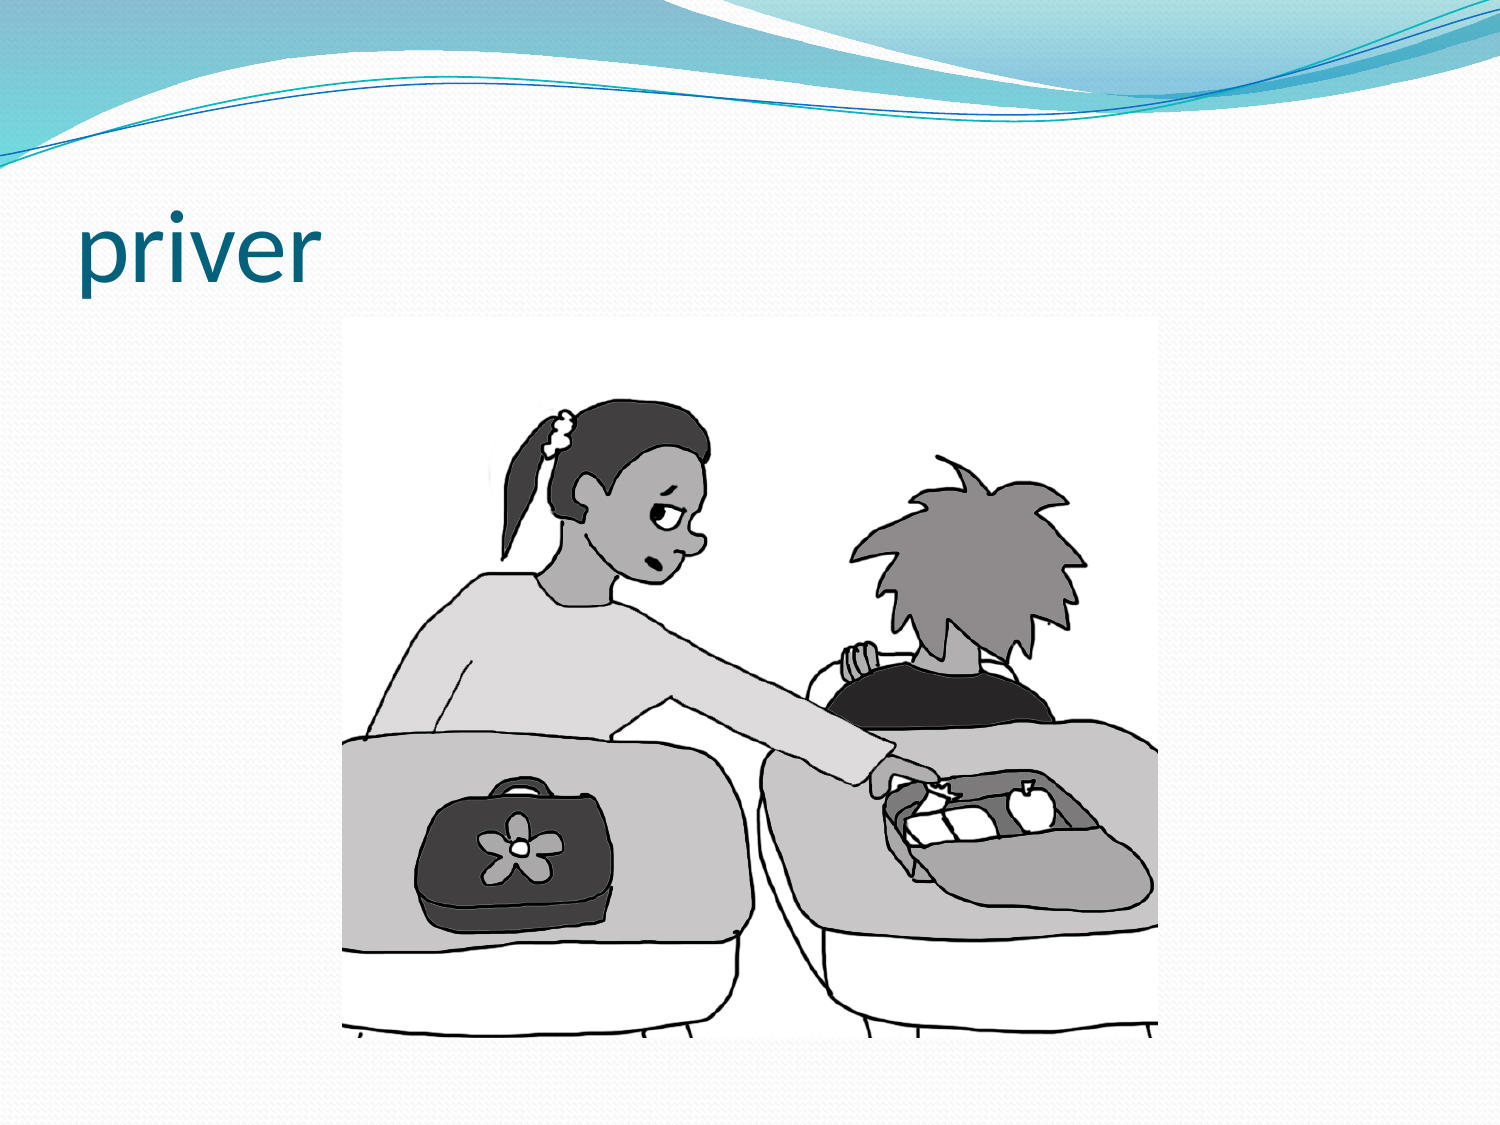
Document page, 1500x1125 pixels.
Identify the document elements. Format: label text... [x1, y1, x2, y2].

title priver [75, 115, 1425, 303]
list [342, 317, 1158, 1038]
